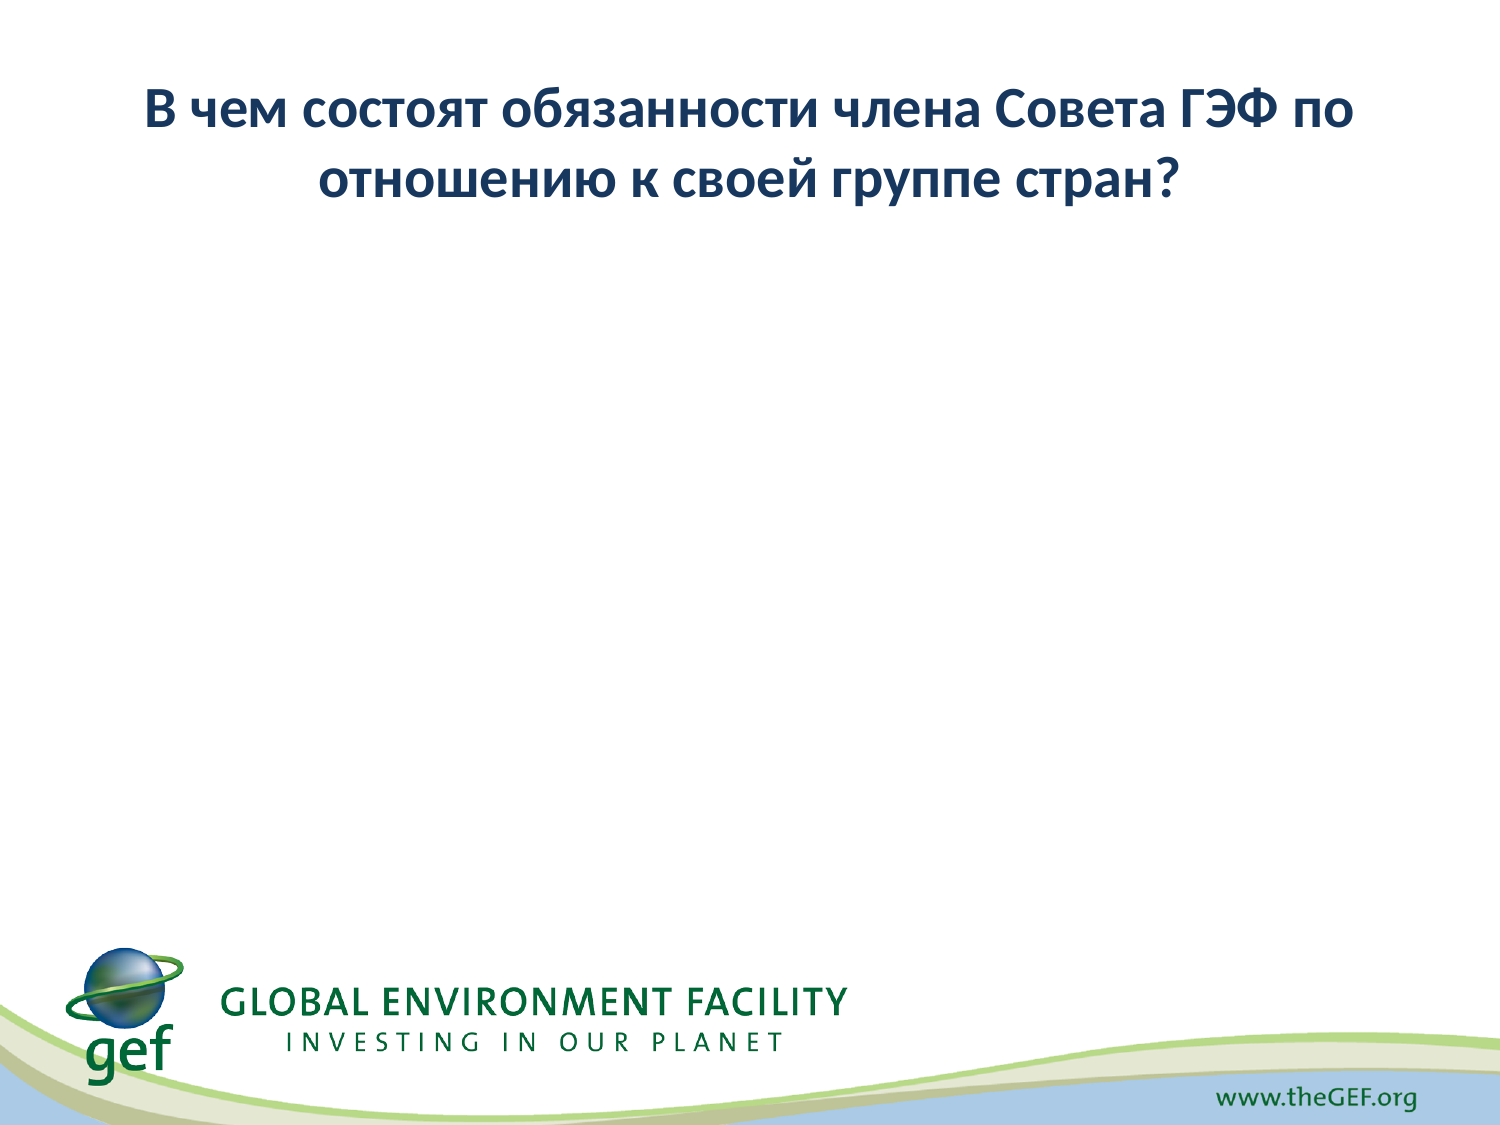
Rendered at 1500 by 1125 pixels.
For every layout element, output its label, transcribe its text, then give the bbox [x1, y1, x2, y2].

picture [0, 920, 1500, 1125]
title В чем состоят обязанности члена Совета ГЭФ по отношению к своей группе стран? [74, 44, 1426, 233]
